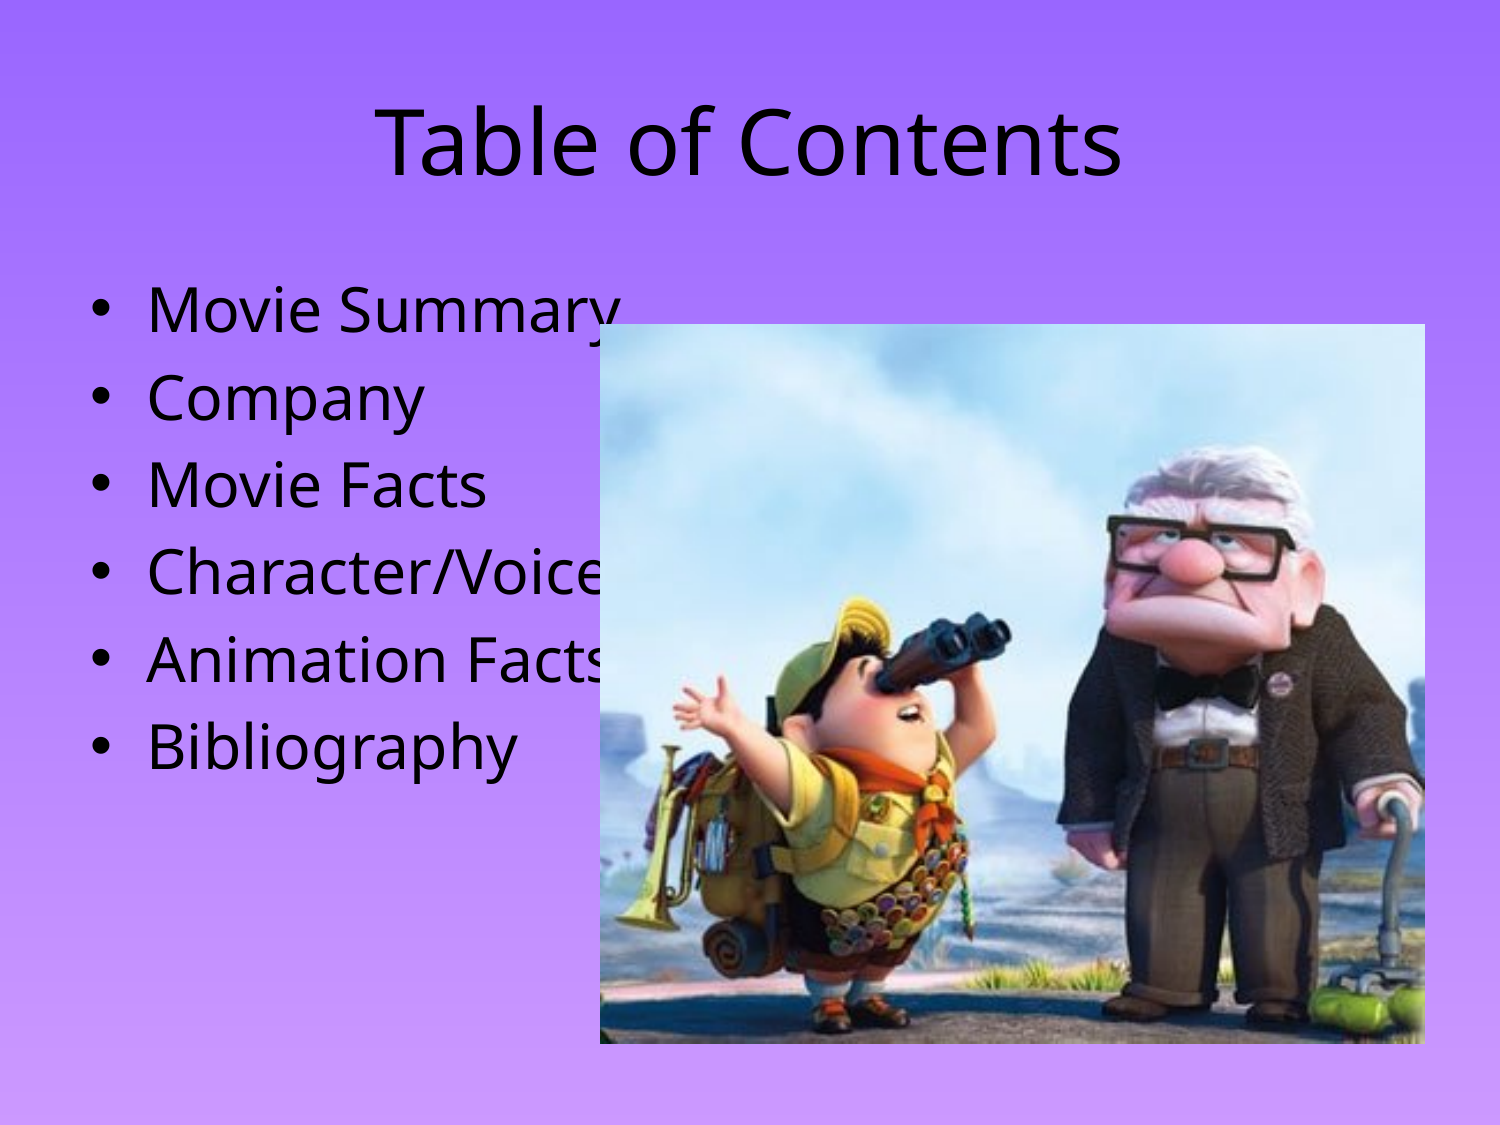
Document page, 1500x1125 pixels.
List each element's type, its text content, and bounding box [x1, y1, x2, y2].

title Table of Contents [75, 45, 1425, 233]
picture [599, 324, 1426, 1045]
list Movie Summary Company Movie Facts Character/Voice Actor Animation Facts Bibliography [75, 262, 1425, 1005]
